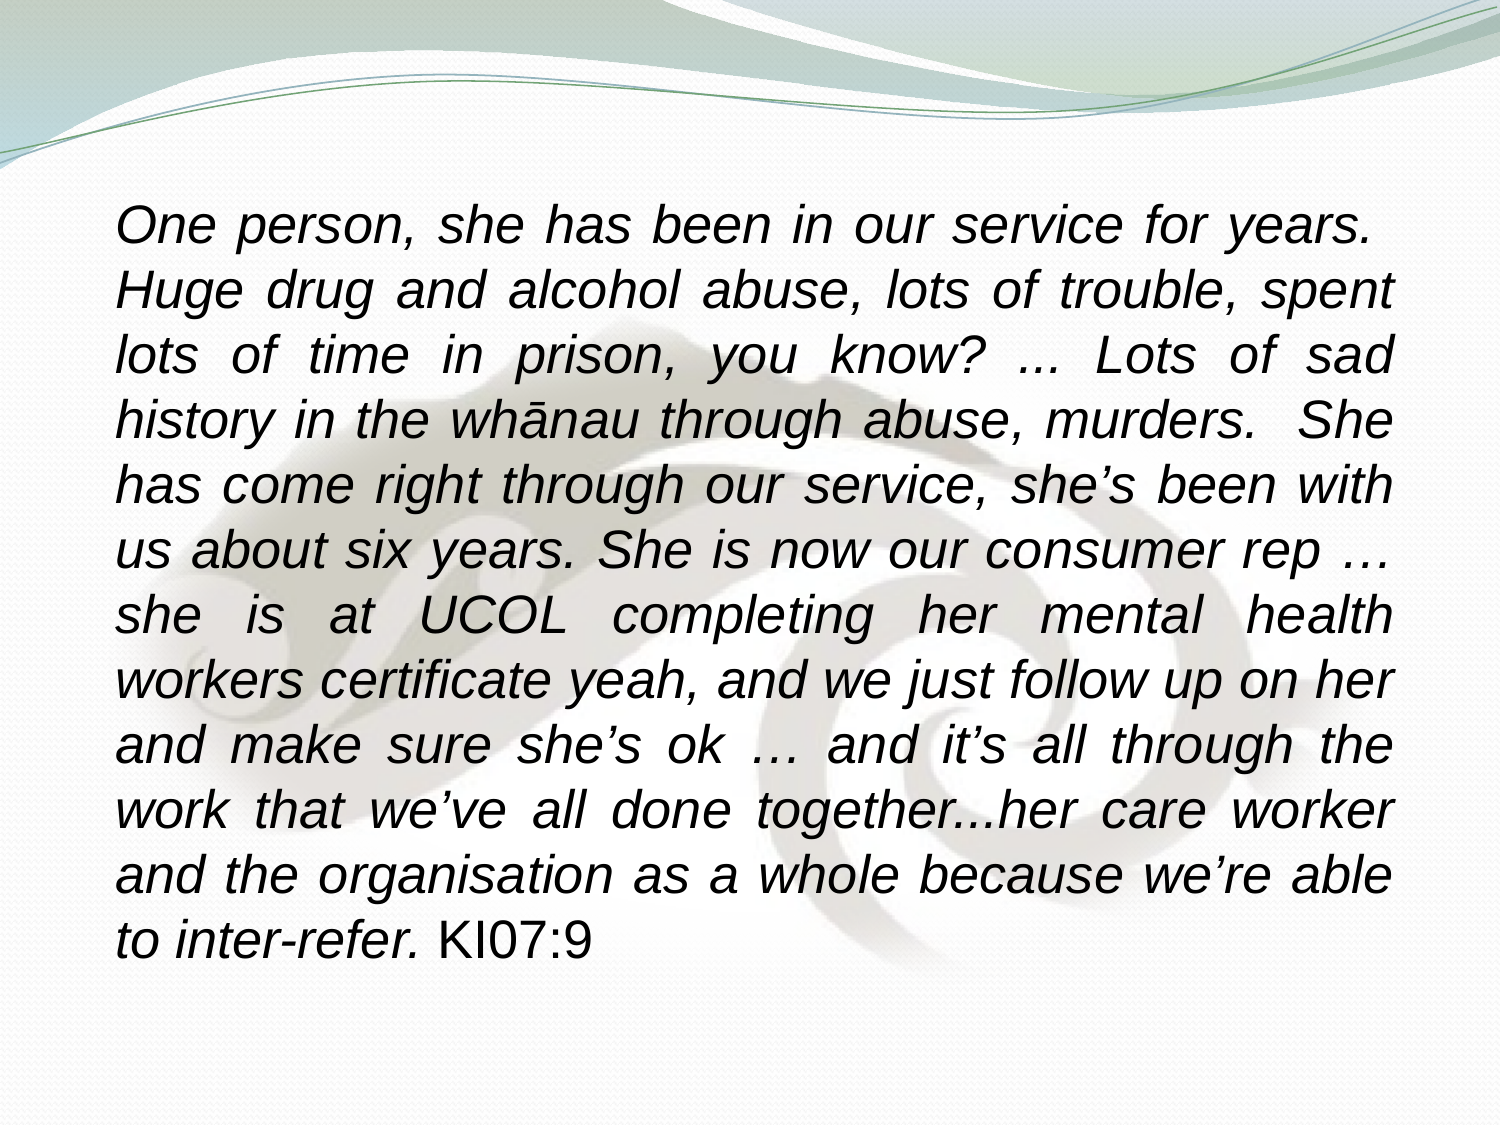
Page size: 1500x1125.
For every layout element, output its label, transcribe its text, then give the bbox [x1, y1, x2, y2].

list One person, she has been in our service for years. Huge drug and alcohol abuse, lots of trouble, spent lots of time in prison, you know? ... Lots of sad history in the whānau through abuse, murders. She has come right through our service, she’s been with us about six years. She is now our consumer rep … she is at UCOL completing her mental health workers certificate yeah, and we just follow up on her and make sure she’s ok … and it’s all through the work that we’ve all done together...her care worker and the organisation as a whole because we’re able to inter-refer. KI07:9 [100, 113, 1412, 1059]
